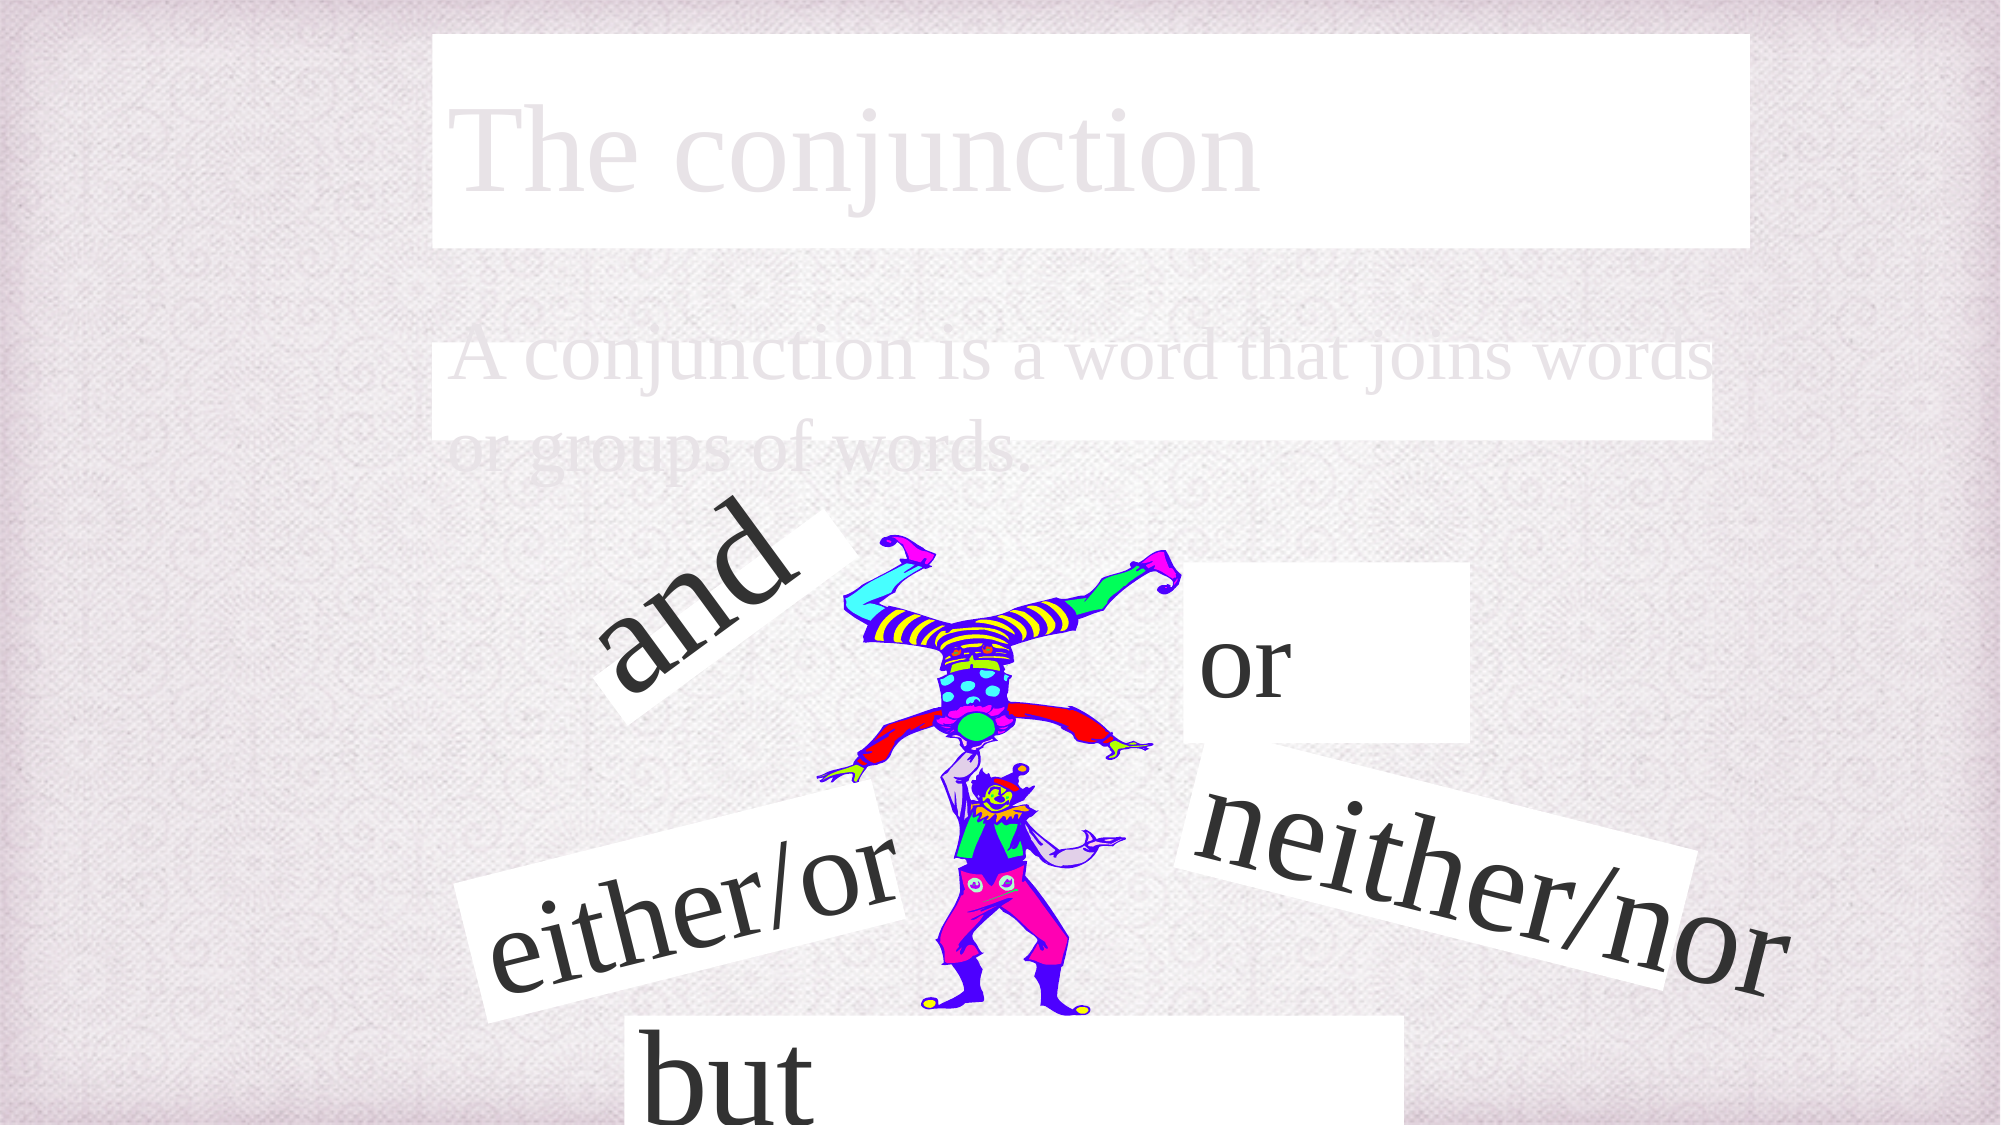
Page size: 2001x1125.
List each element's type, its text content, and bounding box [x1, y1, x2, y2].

picture [0, 0, 2001, 1125]
text_box but [624, 1015, 1404, 1125]
text_box neither/nor [1184, 727, 1699, 991]
text_box either/or [453, 792, 816, 1024]
text_box A conjunction is a word that joins words or groups of words. [432, 342, 1713, 441]
text_box and [592, 508, 843, 726]
text_box The conjunction [432, 34, 1750, 249]
text_box or [1184, 562, 1470, 744]
